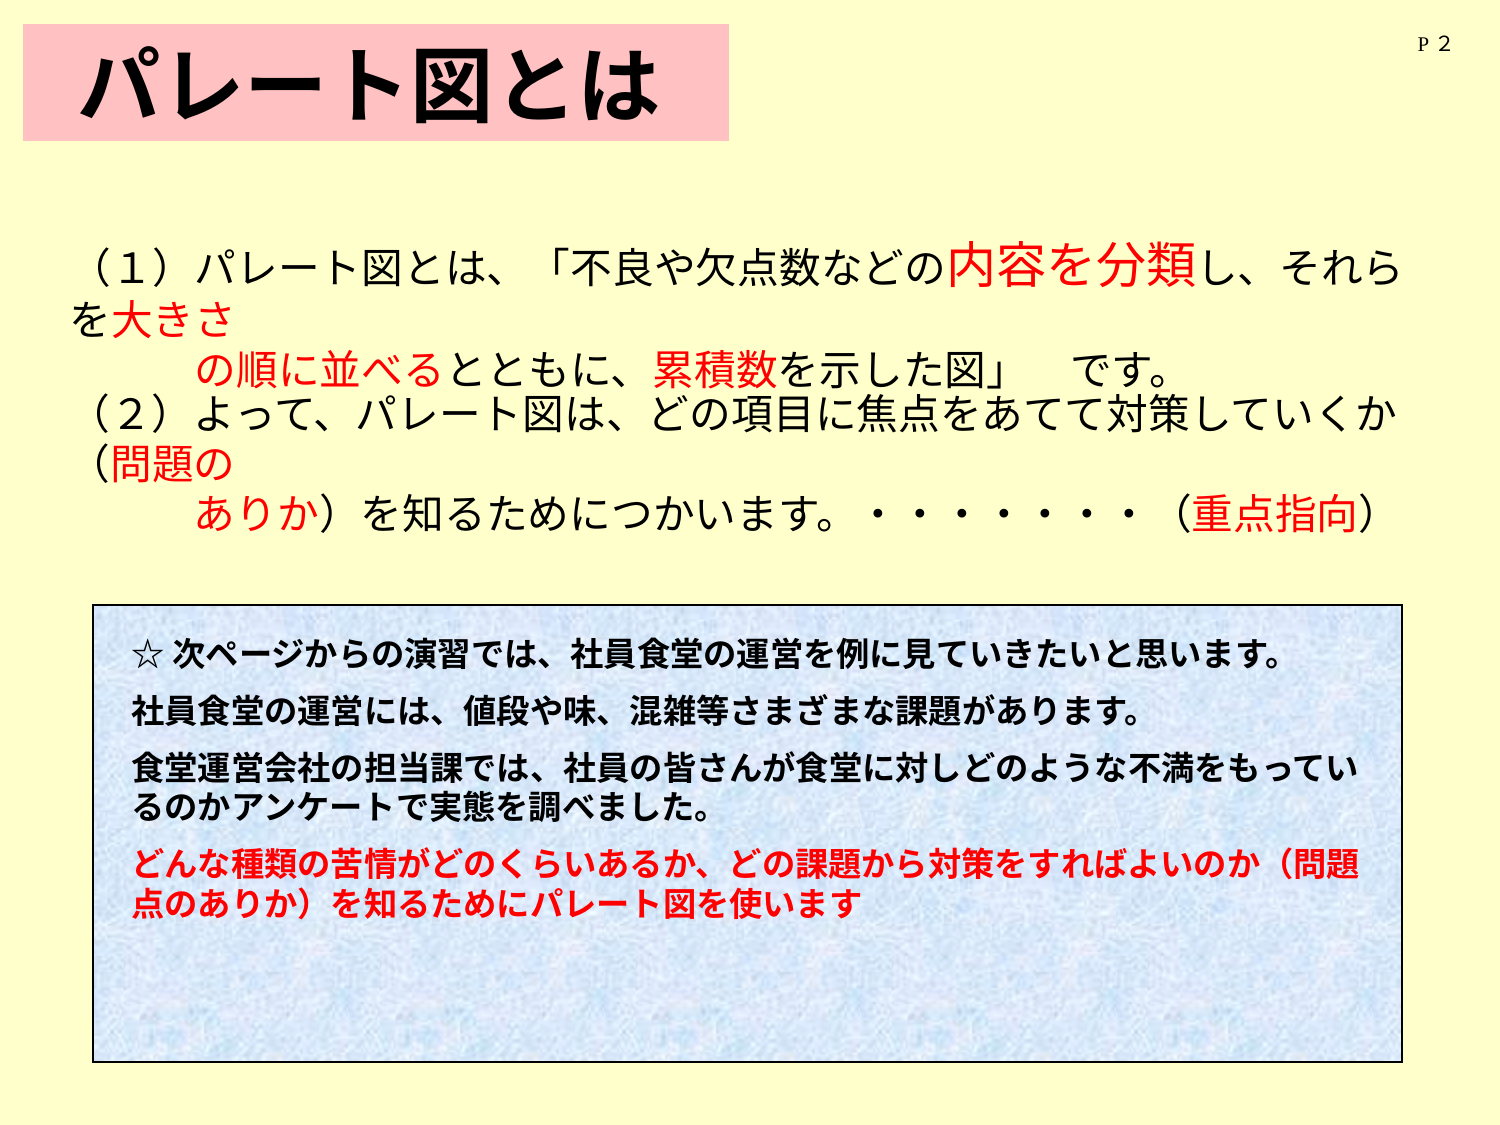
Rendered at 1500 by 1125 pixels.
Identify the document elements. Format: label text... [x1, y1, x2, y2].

text_box P２ [1402, 23, 1484, 64]
text_box パレート図とは [24, 25, 728, 140]
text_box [92, 604, 1403, 1063]
text_box （１）パレート図とは、「不良や欠点数などの内容を分類し、それらを大きさ の順に並べるとともに、累積数を示した図」 です。 [54, 226, 1441, 401]
text_box （２）よって、パレート図は、どの項目に焦点をあてて対策していくか（問題の ありか）を知るためにつかいます。・・・・・・・（重点指向） [53, 380, 1440, 595]
